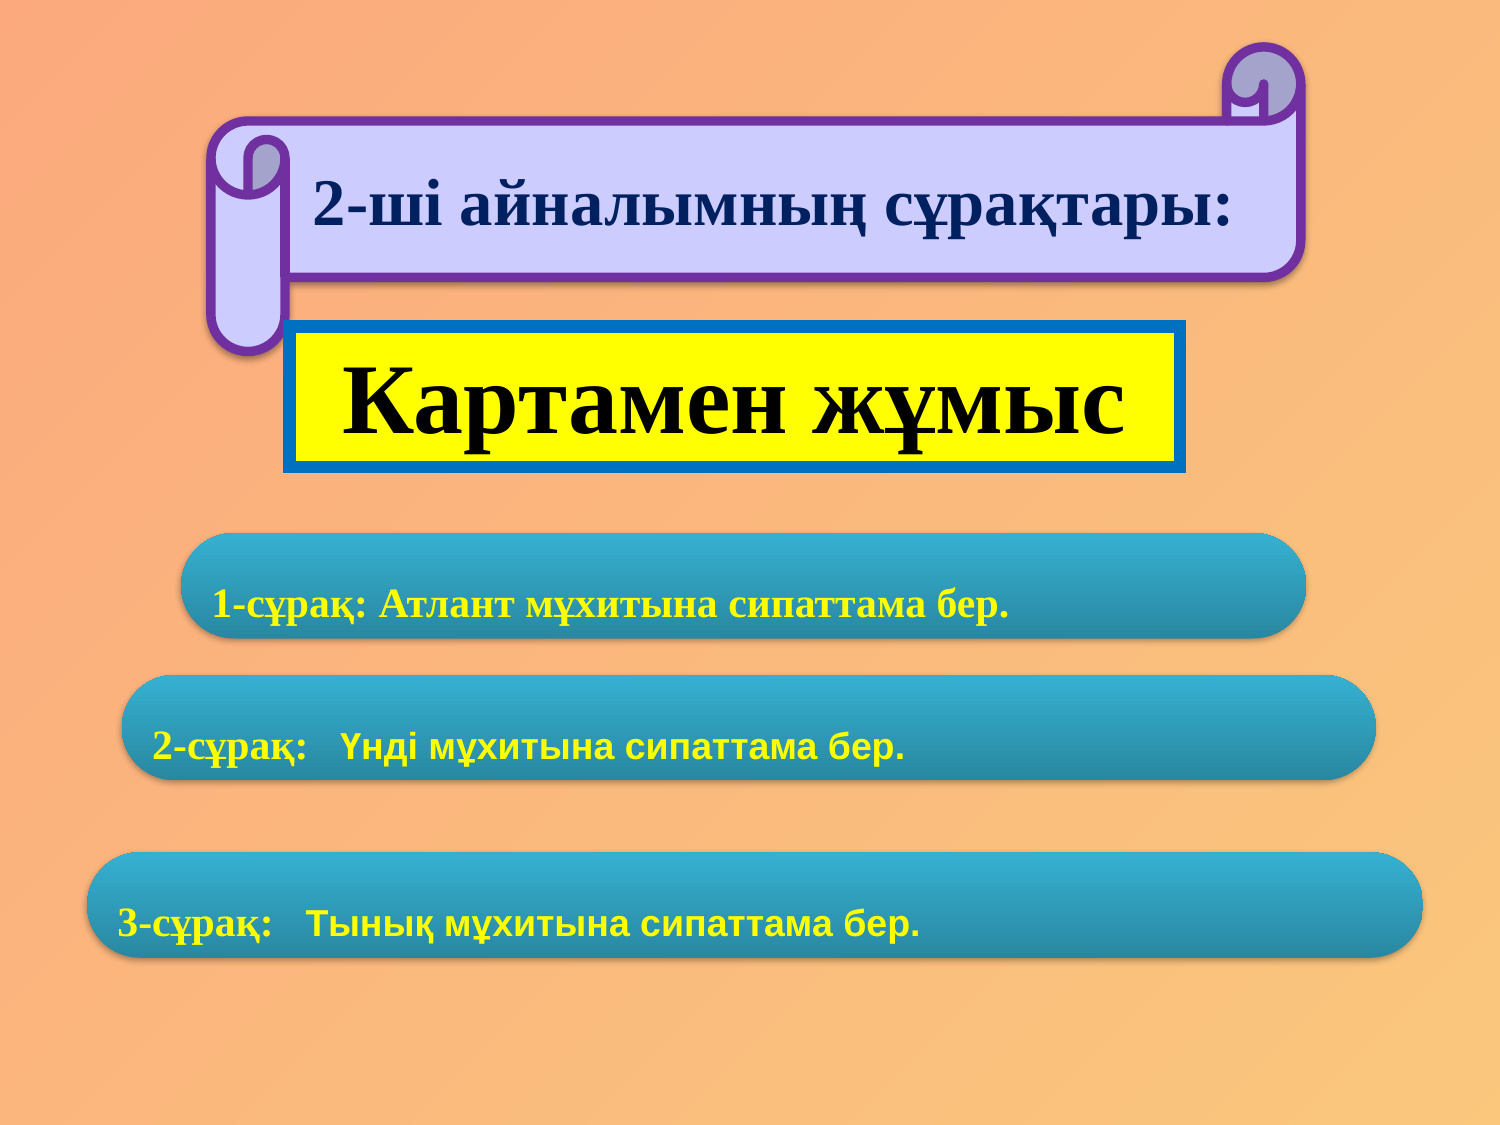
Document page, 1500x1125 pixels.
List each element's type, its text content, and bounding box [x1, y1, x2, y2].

text_box Картамен жұмыс [289, 326, 1180, 467]
text_box 2-сұрақ: Үнді мұхитына сипаттама бер. [121, 674, 1376, 781]
text_box 3-сұрақ: Тынық мұхитына сипаттама бер. [87, 852, 1424, 958]
text_box 2-ші айналымның сұрақтары: [210, 46, 1302, 353]
text_box 1-сұрақ: Атлант мұхитына сипаттама бер. [181, 533, 1307, 639]
